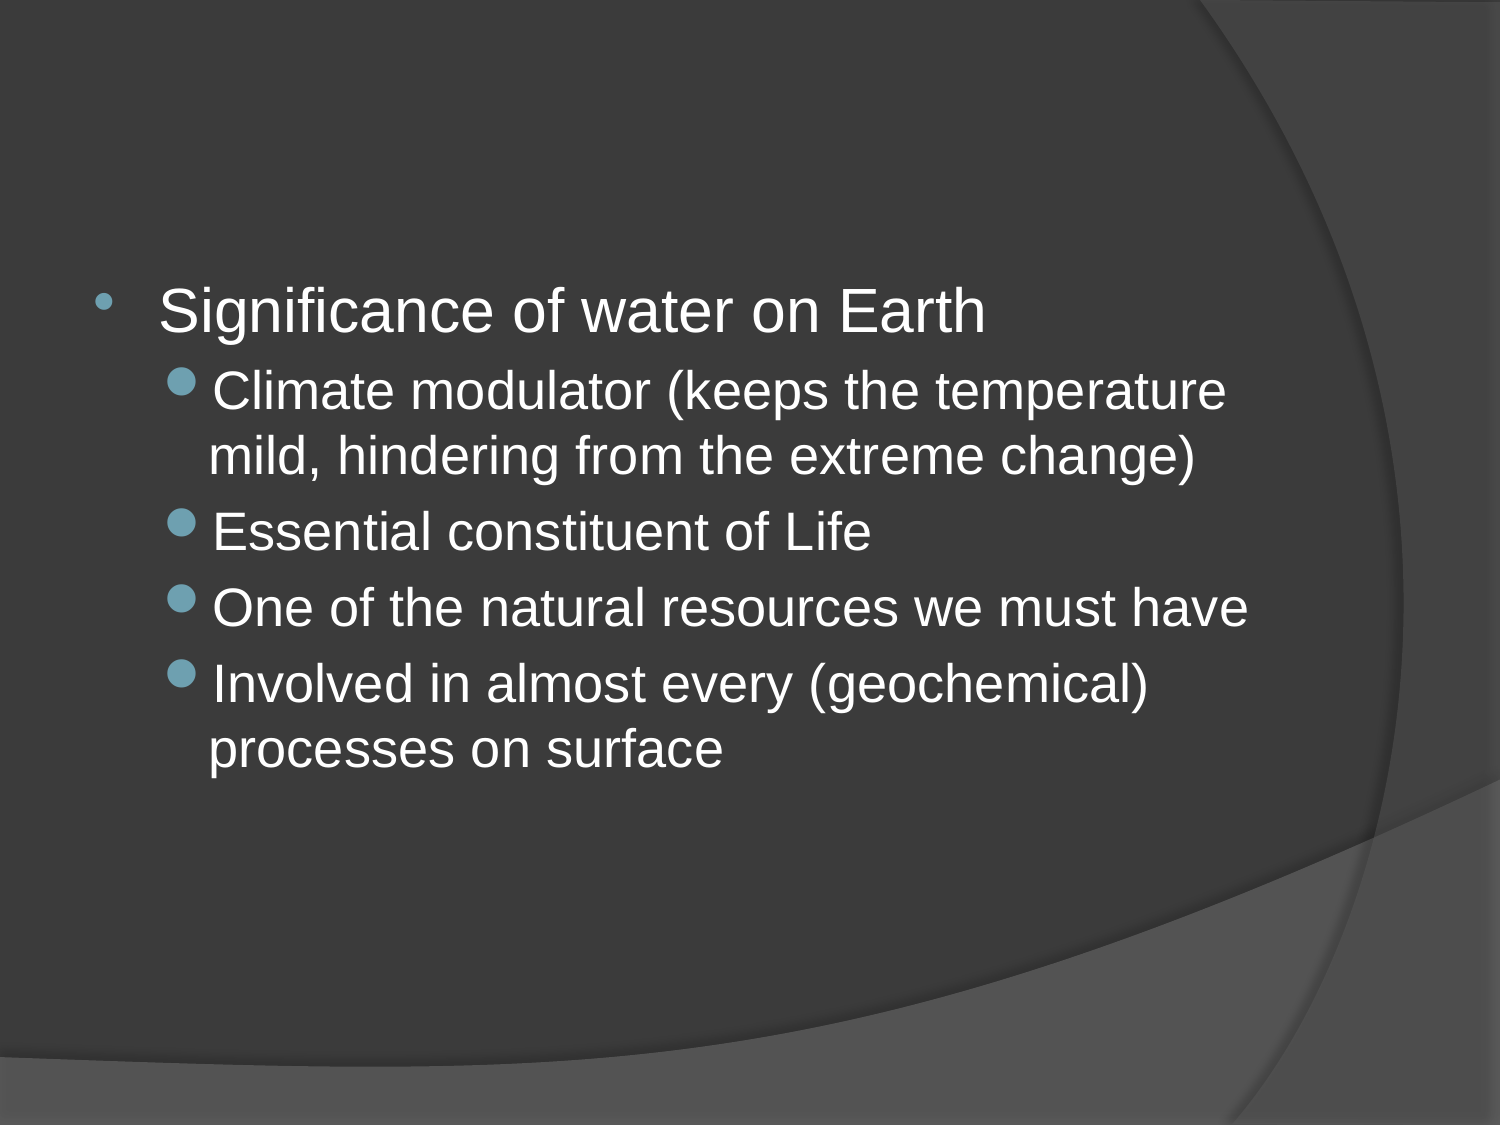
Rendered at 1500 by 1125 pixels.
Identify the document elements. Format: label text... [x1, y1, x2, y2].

list Significance of water on Earth Climate modulator (keeps the temperature mild, hindering from the extreme change) Essential constituent of Life One of the natural resources we must have Involved in almost every (geochemical) processes on surface [75, 262, 1300, 1005]
